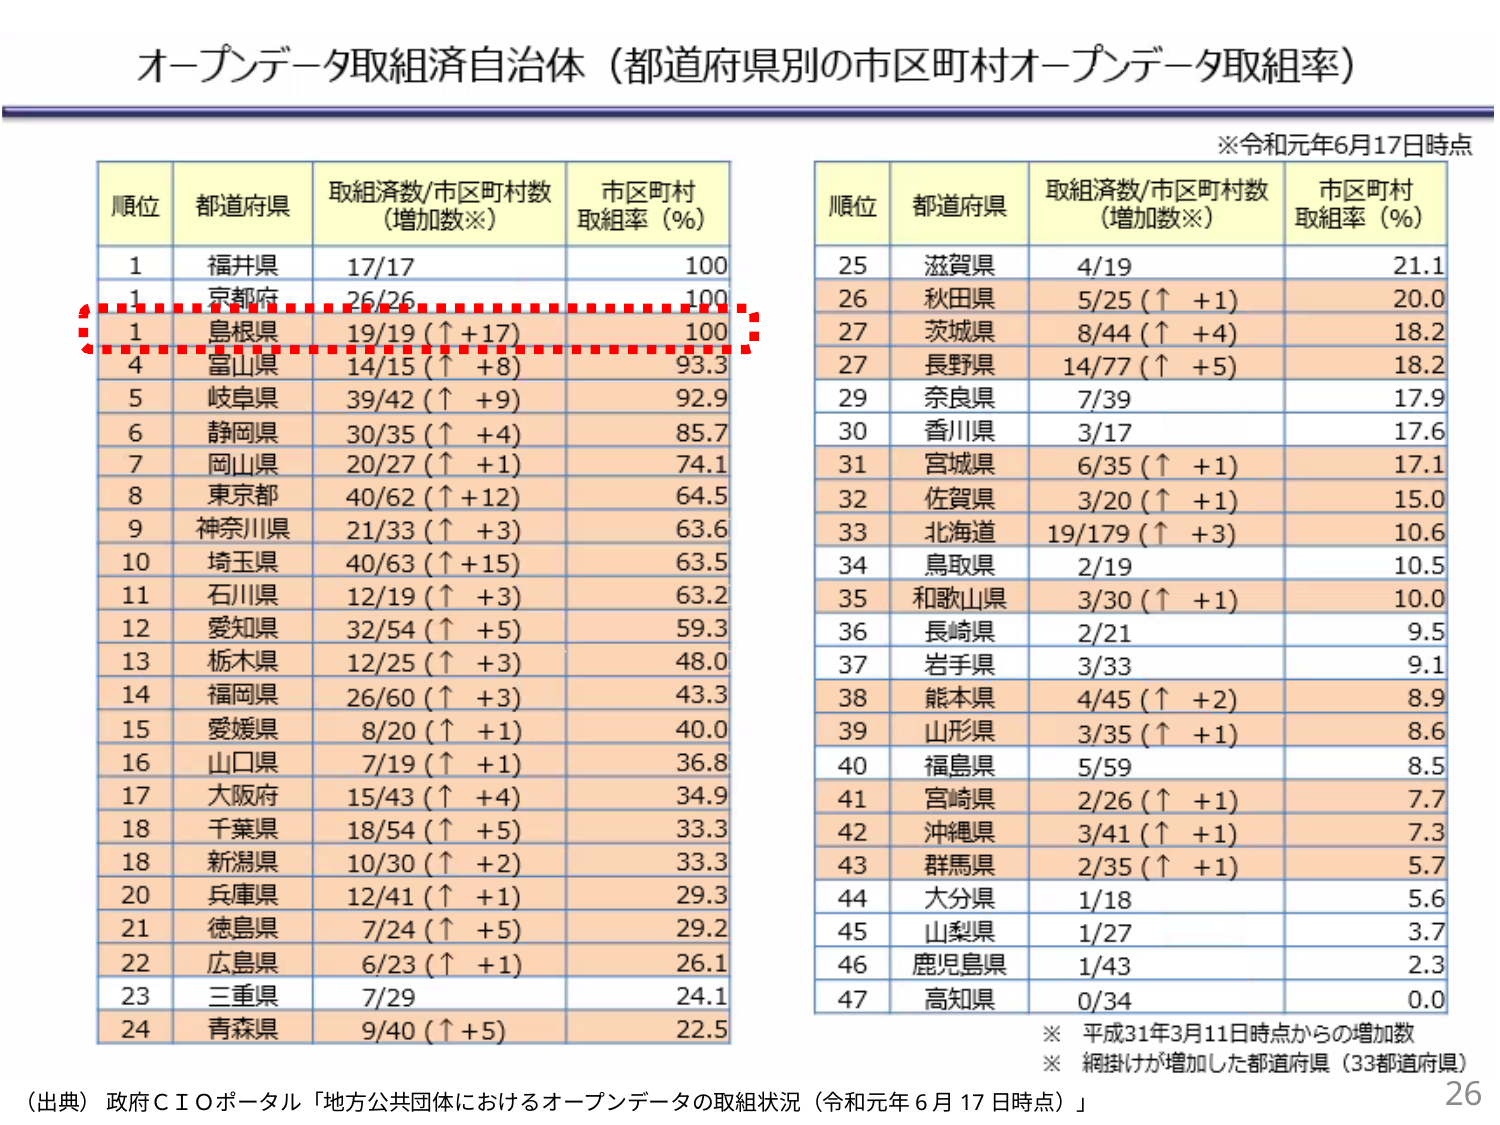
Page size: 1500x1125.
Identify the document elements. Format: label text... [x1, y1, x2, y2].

text_box （出典） 政府ＣＩＯポータル「地方公共団体におけるオープンデータの取組状況（令和元年6月17日時点）」 [0, 1081, 1500, 1123]
picture [2, 32, 1494, 1080]
slide_number 25 [1245, 1065, 1498, 1081]
